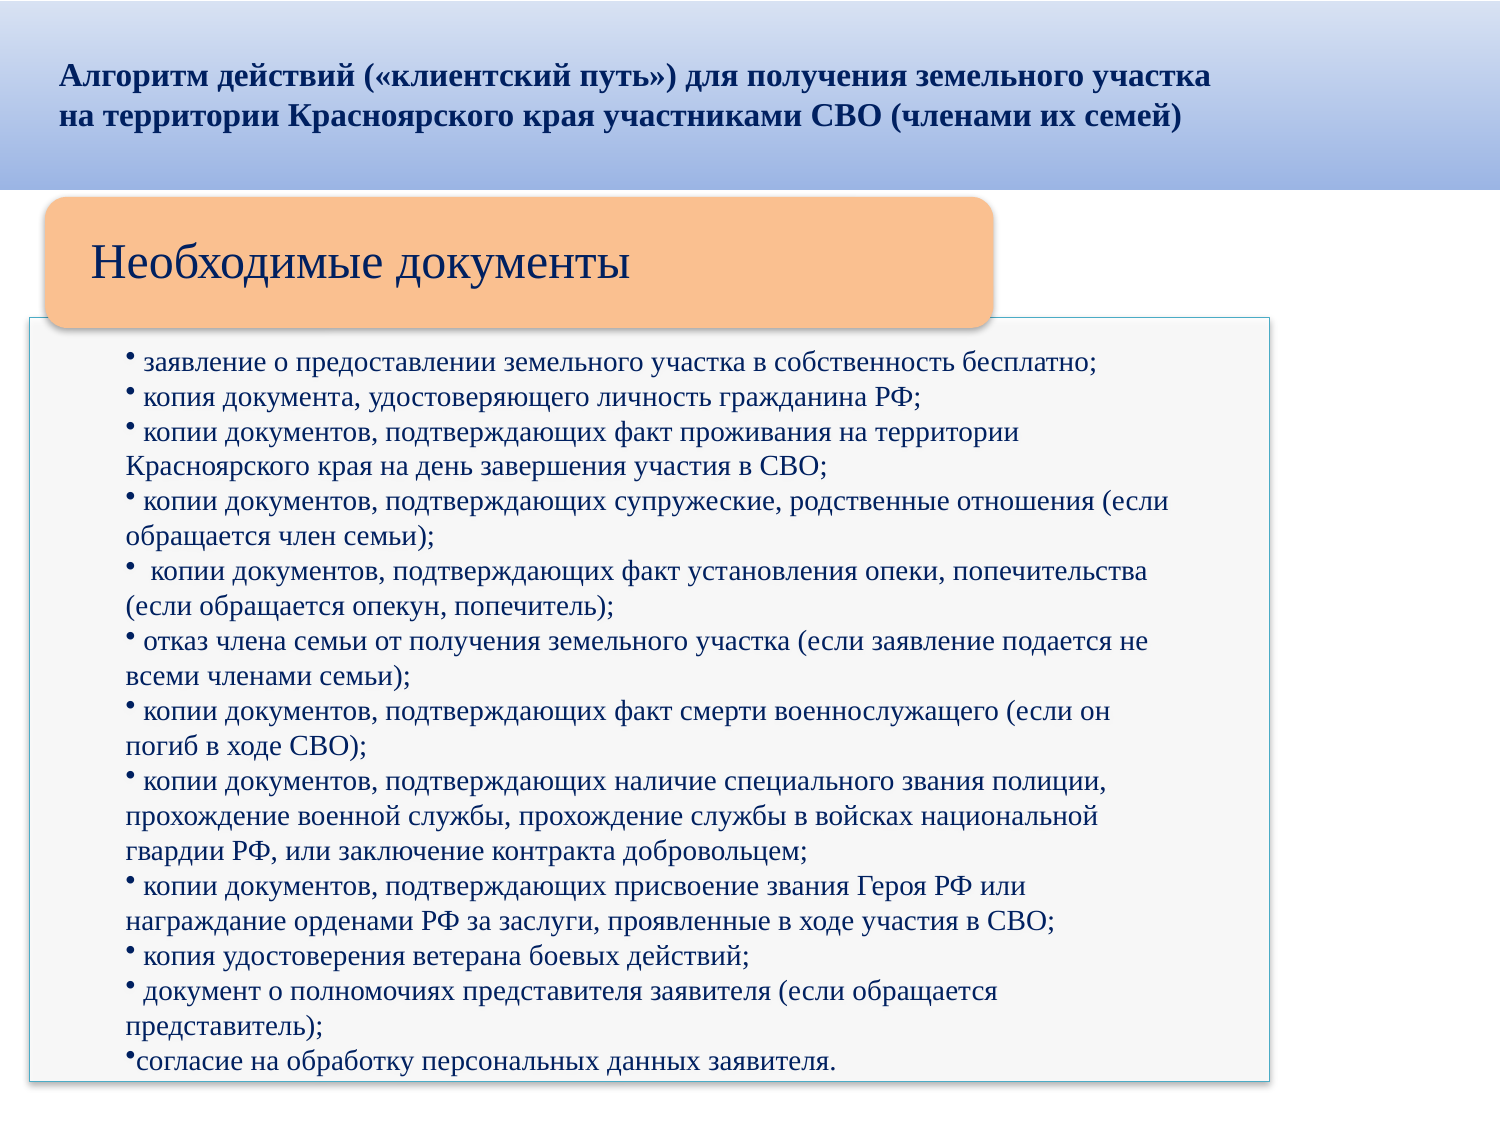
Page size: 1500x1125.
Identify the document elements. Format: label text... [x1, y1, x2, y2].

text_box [29, 195, 1270, 1083]
title Алгоритм действий («клиентский путь») для получения земельного участка на территории Красноярского края участниками СВО (членами их семей) [0, 1, 1500, 190]
